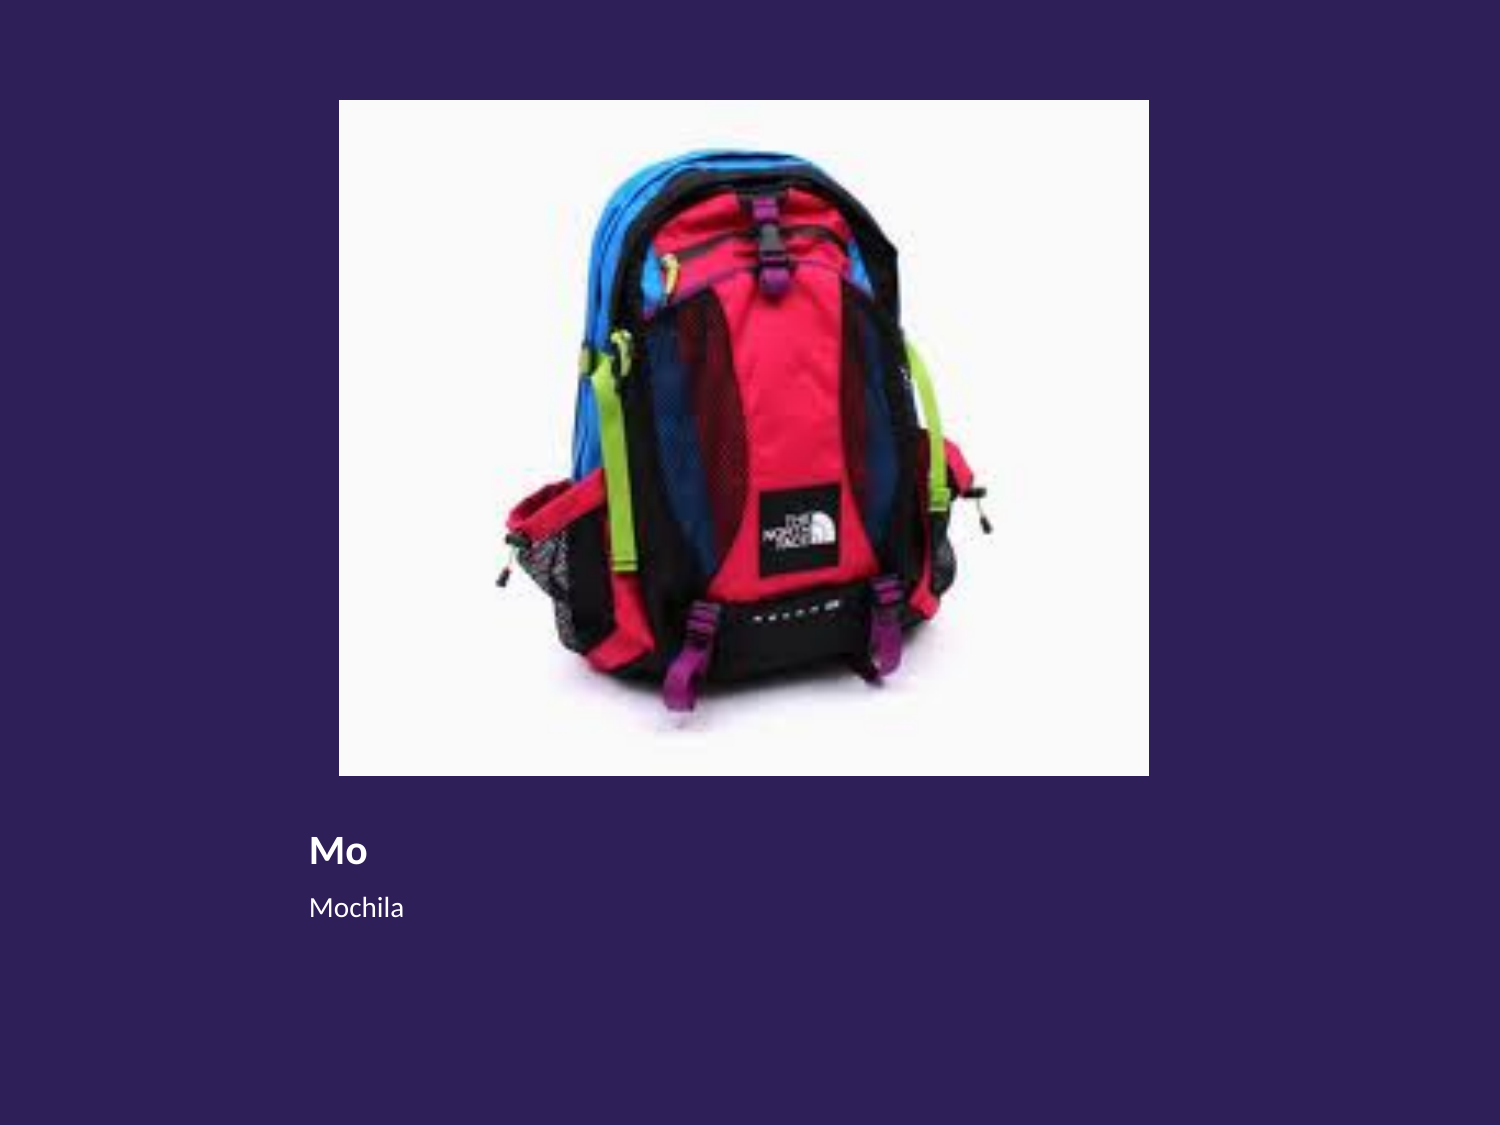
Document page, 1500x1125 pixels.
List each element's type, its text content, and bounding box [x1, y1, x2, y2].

list Mochila [294, 880, 1194, 1013]
title Mo [294, 787, 1194, 880]
picture [293, 100, 1195, 776]
